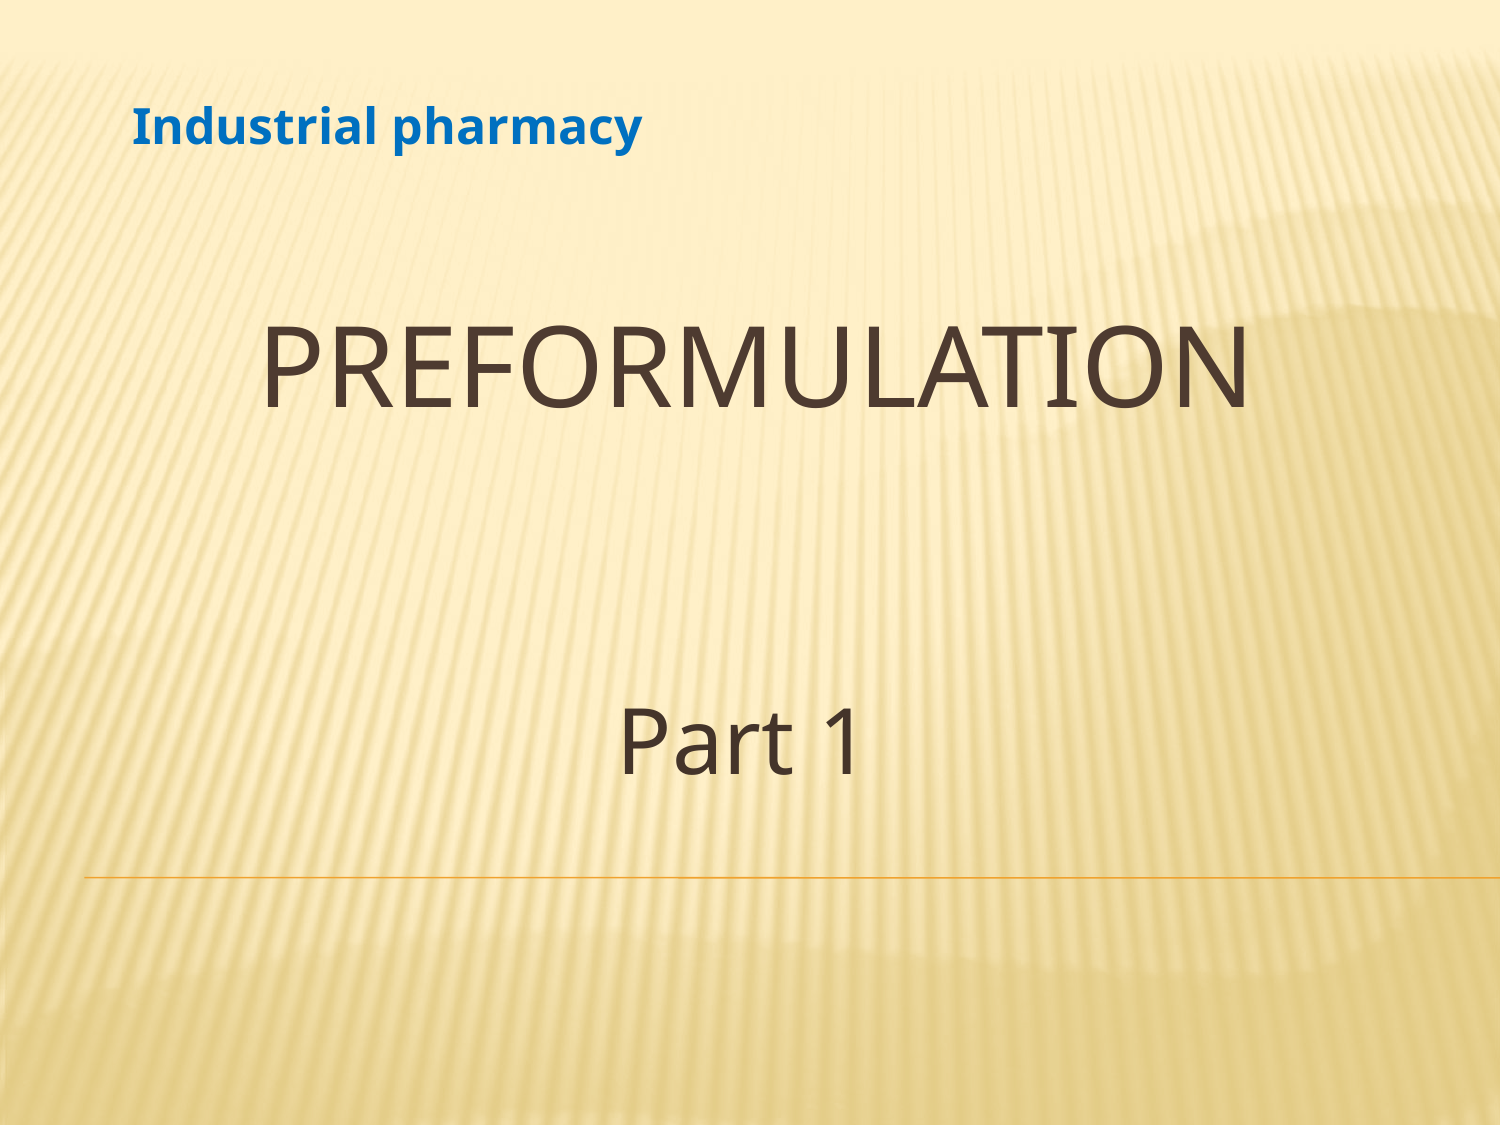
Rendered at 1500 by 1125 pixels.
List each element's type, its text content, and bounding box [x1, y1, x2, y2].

text_box Industrial pharmacy [62, 87, 713, 163]
subtitle Part 1 [50, 662, 1438, 813]
title Preformulation [62, 262, 1450, 463]
